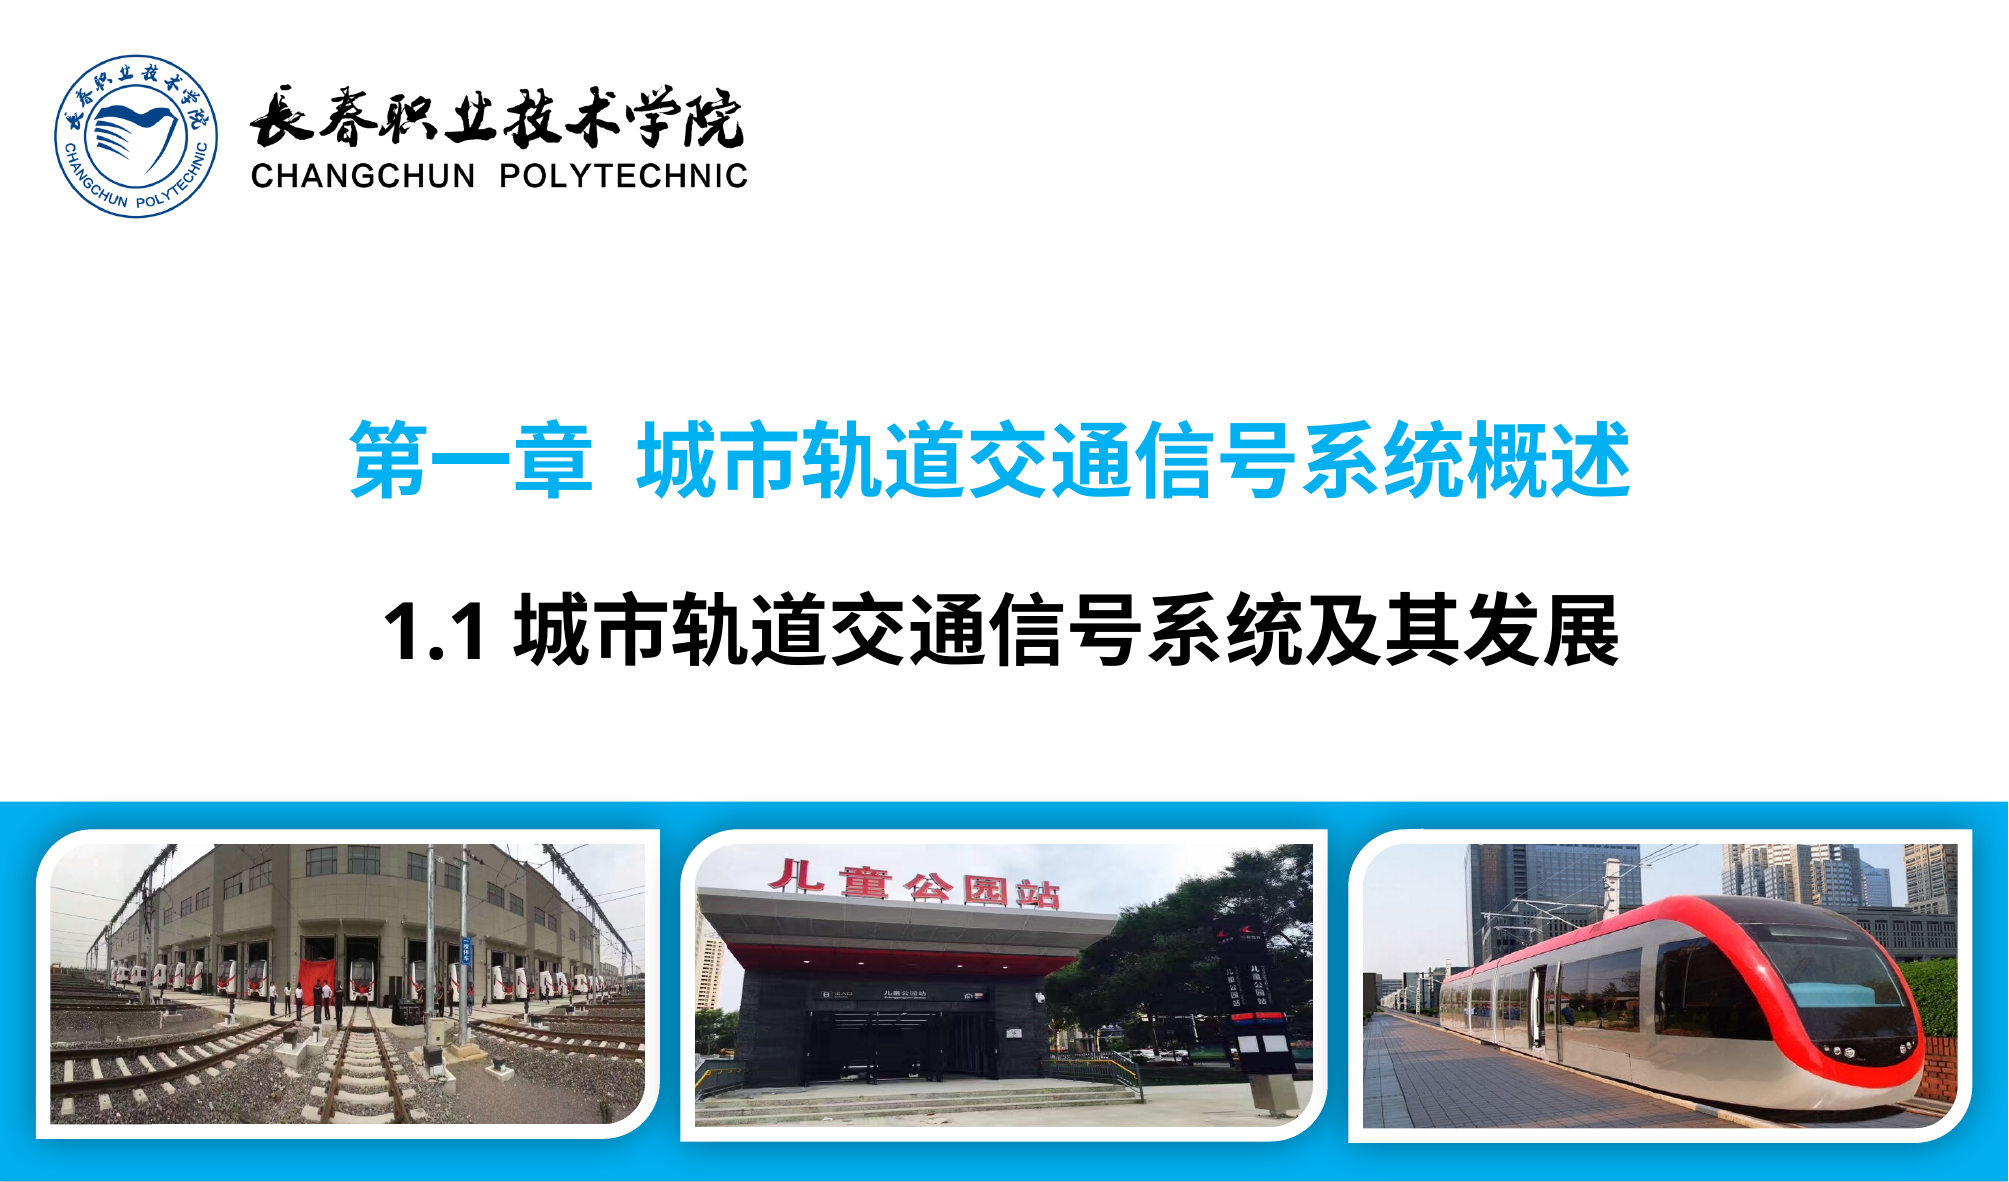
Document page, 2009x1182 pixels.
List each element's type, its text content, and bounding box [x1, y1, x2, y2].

text_box [17, 810, 1991, 1162]
picture [1355, 836, 1966, 1136]
picture [42, 836, 653, 1132]
text_box 第一章 城市轨道交通信号系统概述 [183, 344, 1796, 518]
text_box 1.1城市轨道交通信号系统及其发展 [359, 520, 1637, 736]
picture [687, 836, 1321, 1135]
picture [19, 51, 782, 222]
text_box [0, 799, 2008, 1182]
